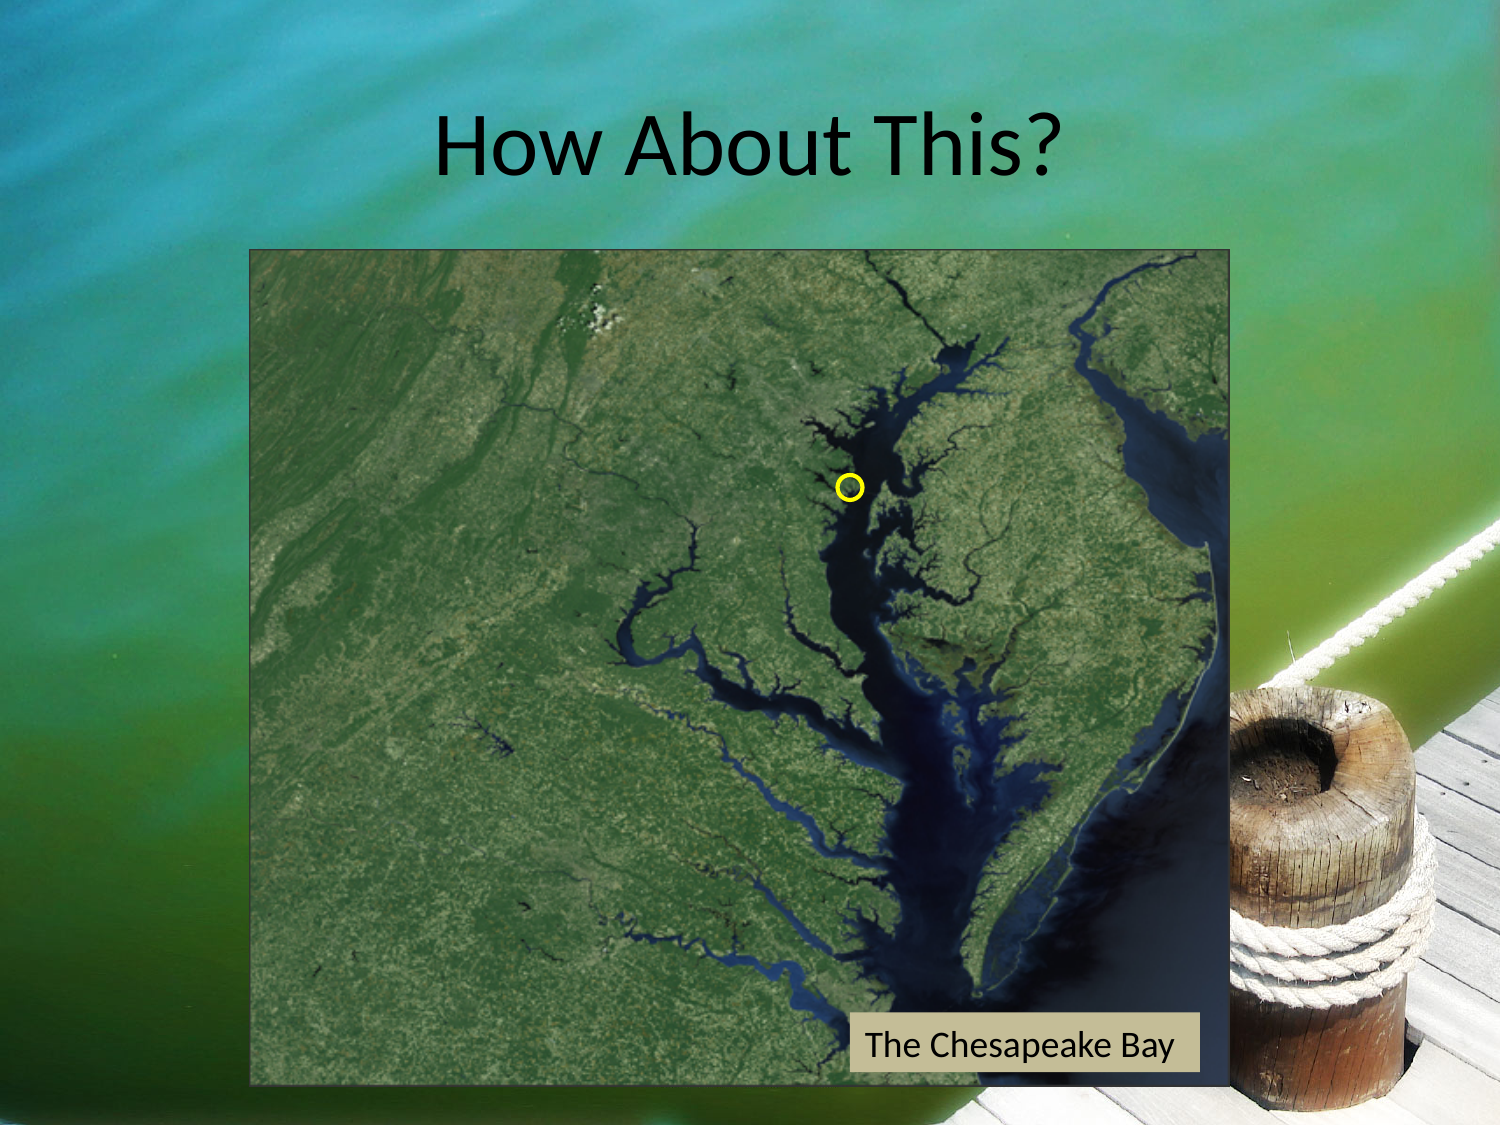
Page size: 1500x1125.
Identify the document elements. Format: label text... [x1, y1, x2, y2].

picture [0, 0, 1500, 1125]
title How About This? [75, 45, 1425, 233]
